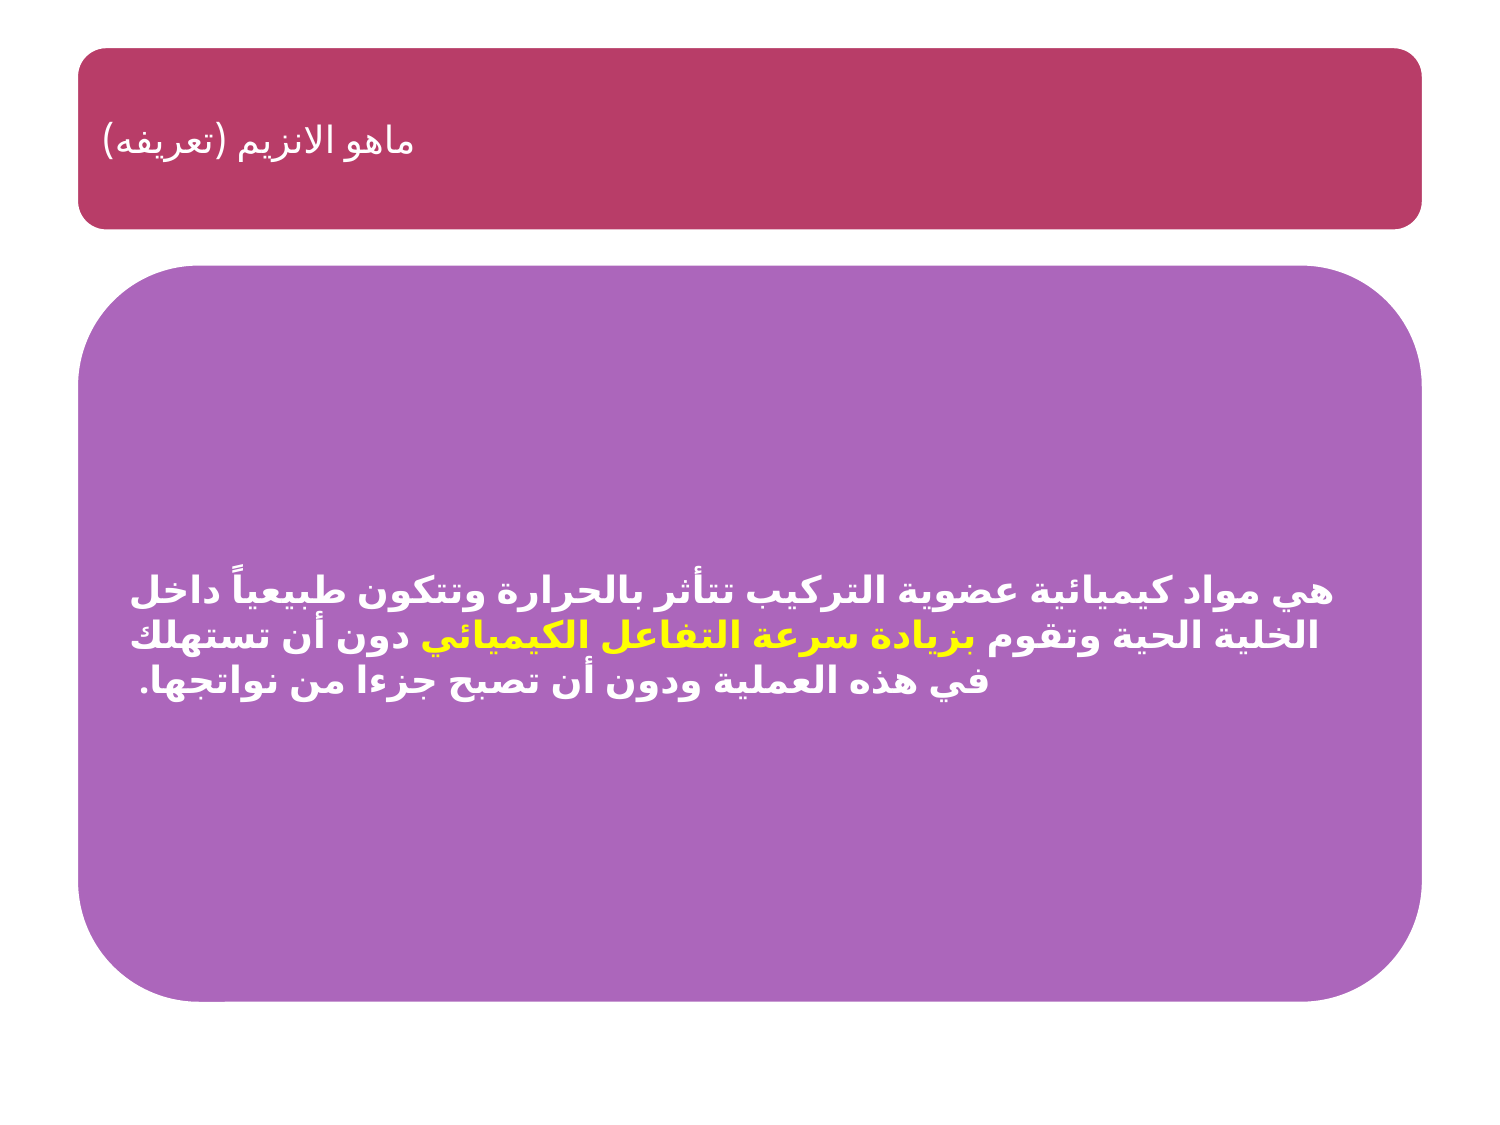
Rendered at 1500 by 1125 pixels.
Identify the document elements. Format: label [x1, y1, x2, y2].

text_box [78, 48, 1425, 231]
list [77, 265, 1424, 1002]
